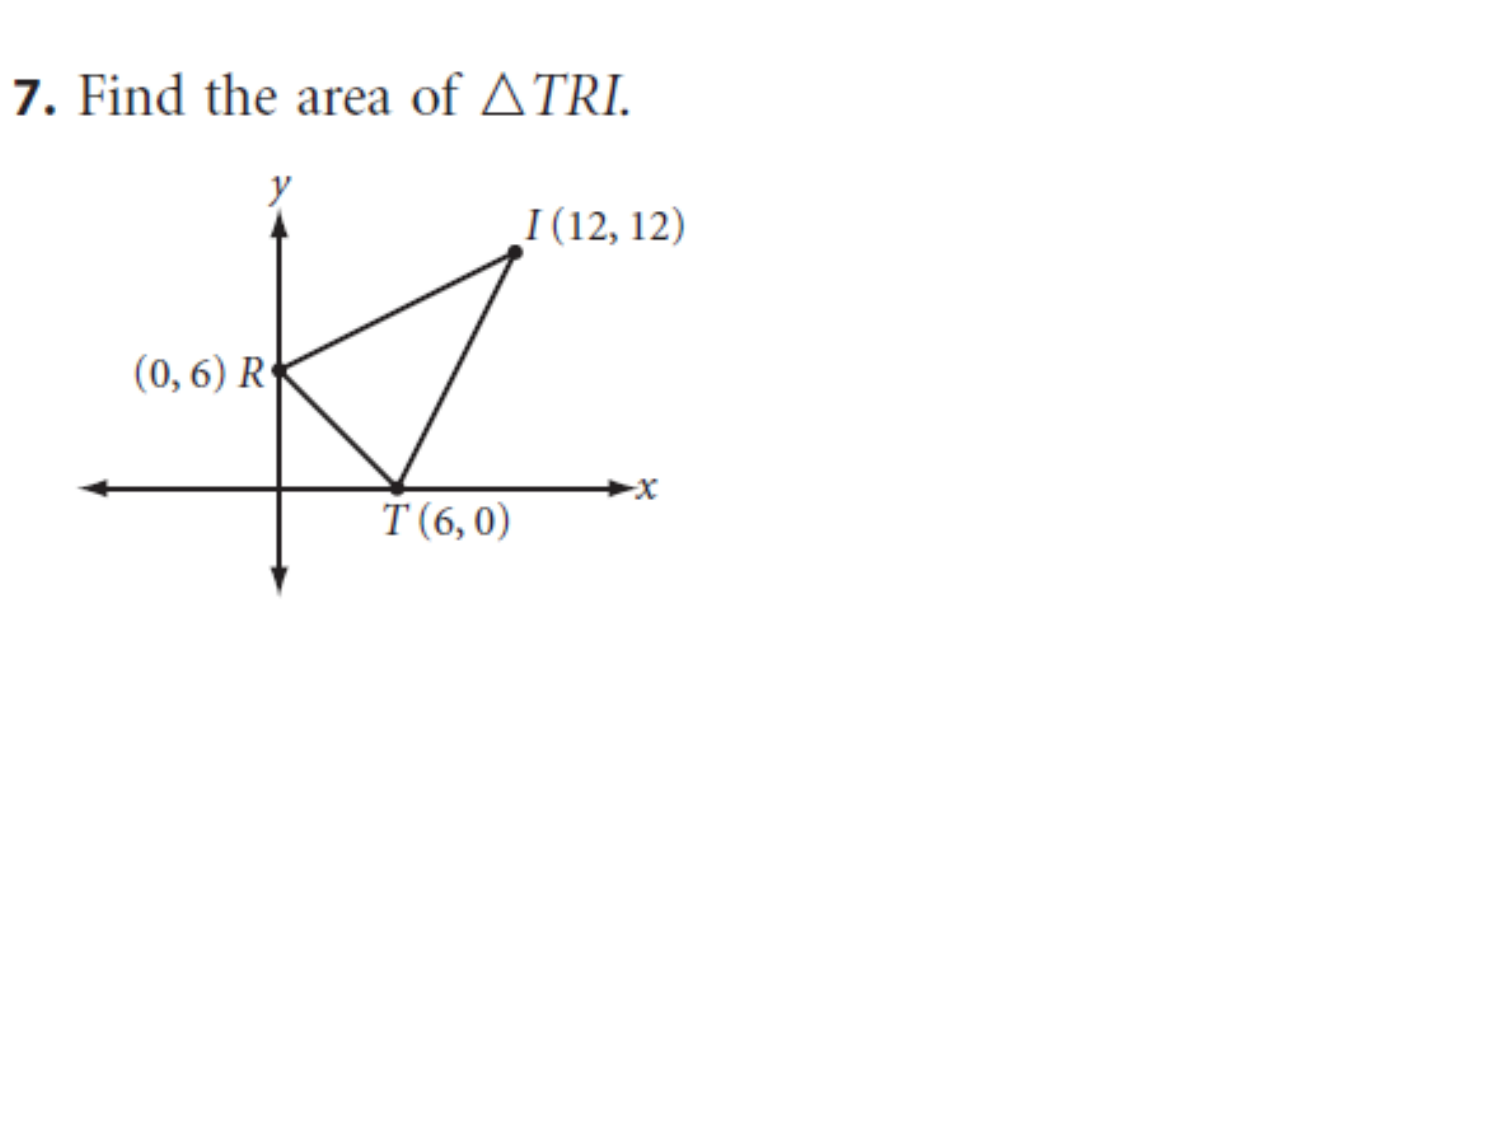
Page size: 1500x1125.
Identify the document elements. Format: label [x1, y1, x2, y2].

picture [0, 37, 751, 610]
